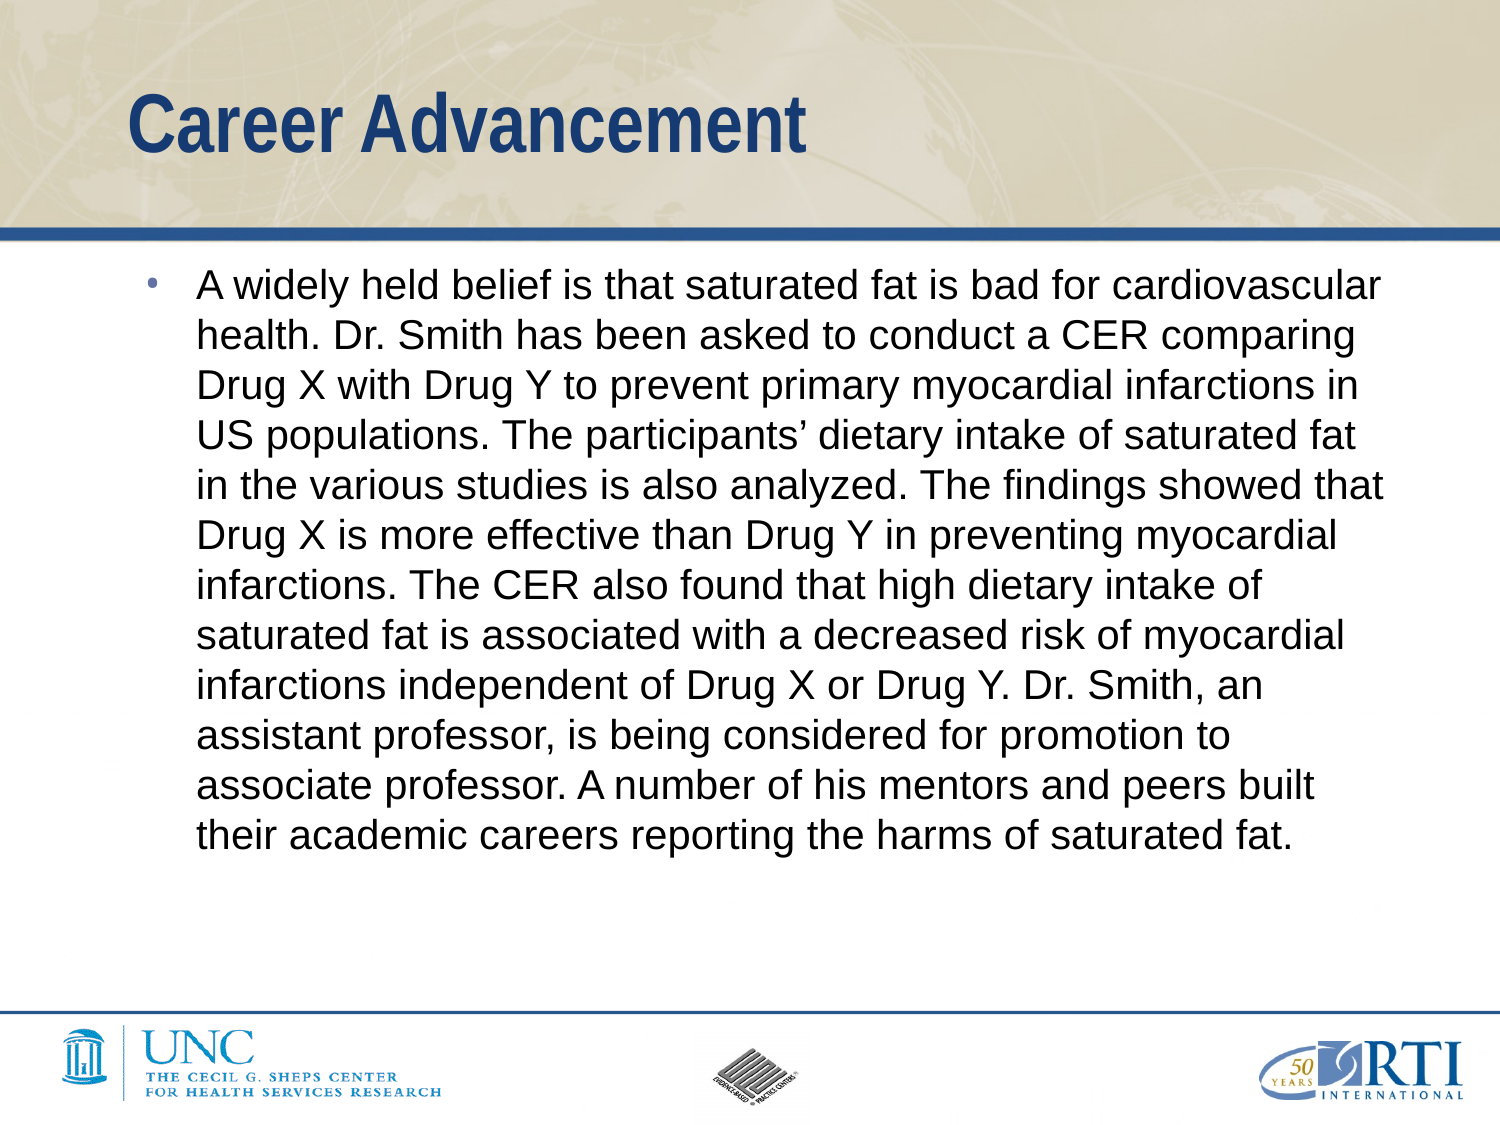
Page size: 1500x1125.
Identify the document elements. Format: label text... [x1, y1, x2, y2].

list A widely held belief is that saturated fat is bad for cardiovascular health. Dr. Smith has been asked to conduct a CER comparing Drug X with Drug Y to prevent primary myocardial infarctions in US populations. The participants’ dietary intake of saturated fat in the various studies is also analyzed. The findings showed that Drug X is more effective than Drug Y in preventing myocardial infarctions. The CER also found that high dietary intake of saturated fat is associated with a decreased risk of myocardial infarctions independent of Drug X or Drug Y. Dr. Smith, an assistant professor, is being considered for promotion to associate professor. A number of his mentors and peers built their academic careers reporting the harms of saturated fat. [124, 249, 1401, 951]
picture [0, 0, 1500, 1010]
picture [0, 1015, 1500, 1125]
title Career Advancement [112, 24, 1388, 213]
